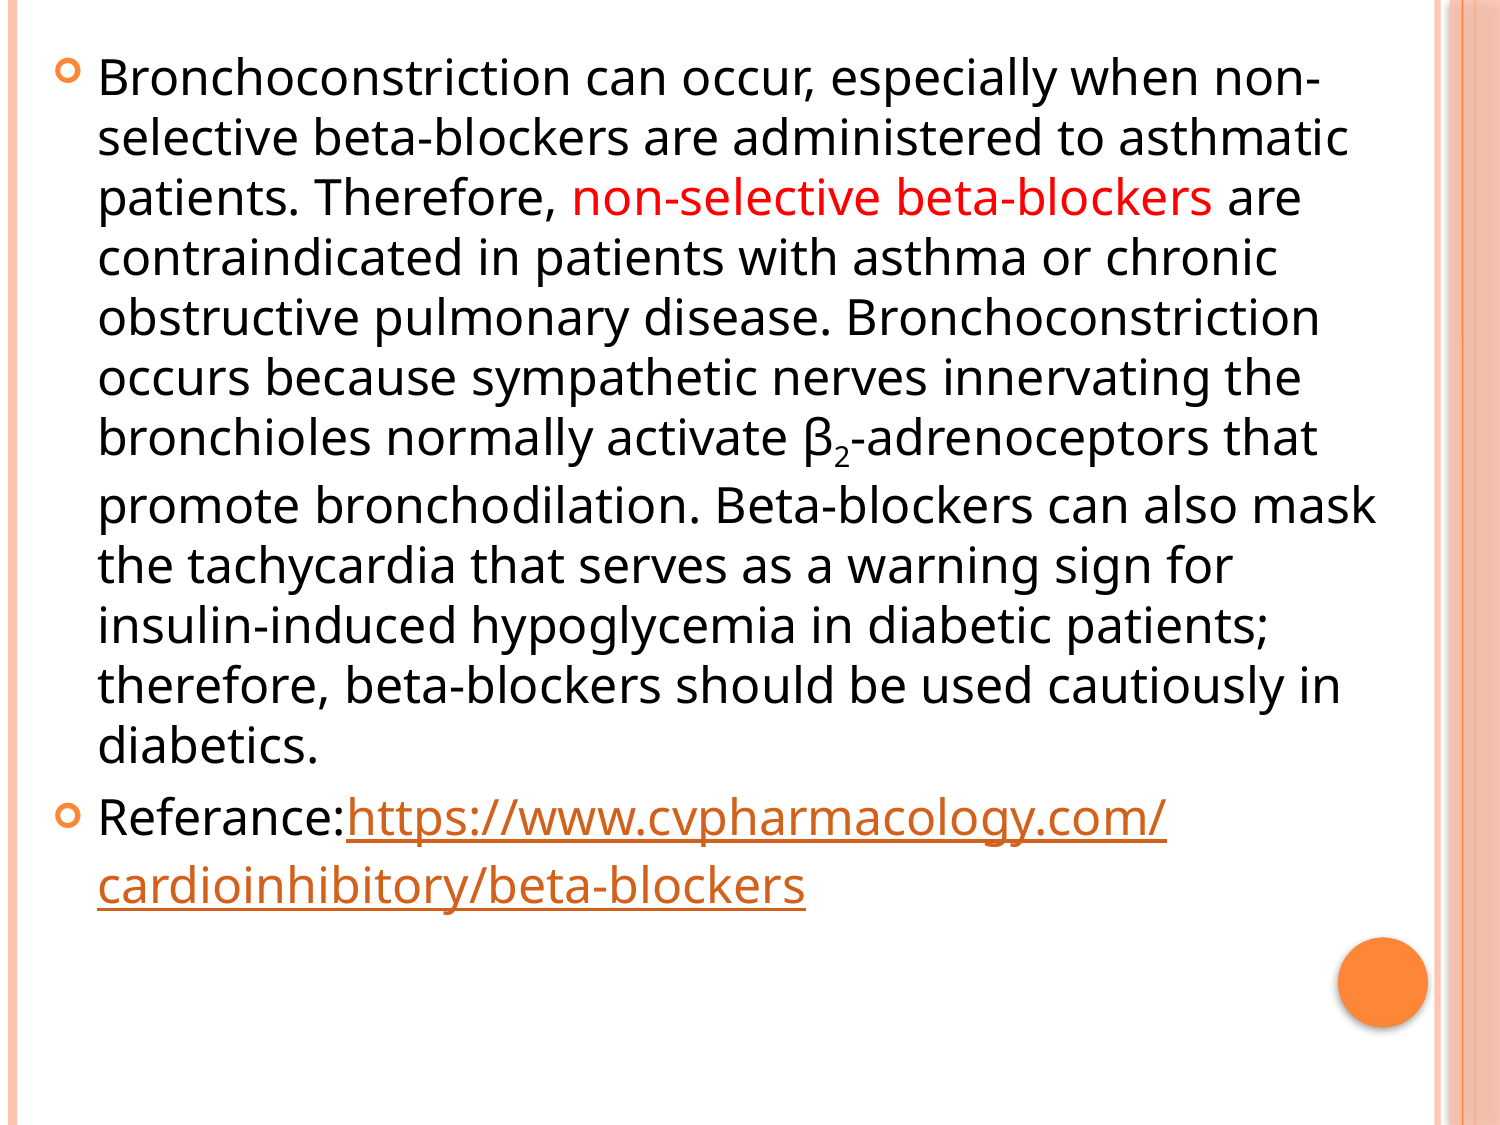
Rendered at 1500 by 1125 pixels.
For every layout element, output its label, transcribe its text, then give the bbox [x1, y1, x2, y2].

list Bronchoconstriction can occur, especially when non-selective beta-blockers are administered to asthmatic patients. Therefore, non-selective beta-blockers are contraindicated in patients with asthma or chronic obstructive pulmonary disease. Bronchoconstriction occurs because sympathetic nerves innervating the bronchioles normally activate β2-adrenoceptors that promote bronchodilation. Beta-blockers can also mask the tachycardia that serves as a warning sign for insulin-induced hypoglycemia in diabetic patients; therefore, beta-blockers should be used cautiously in diabetics. Referance:https://www.cvpharmacology.com/cardioinhibitory/beta-blockers [37, 37, 1413, 1062]
